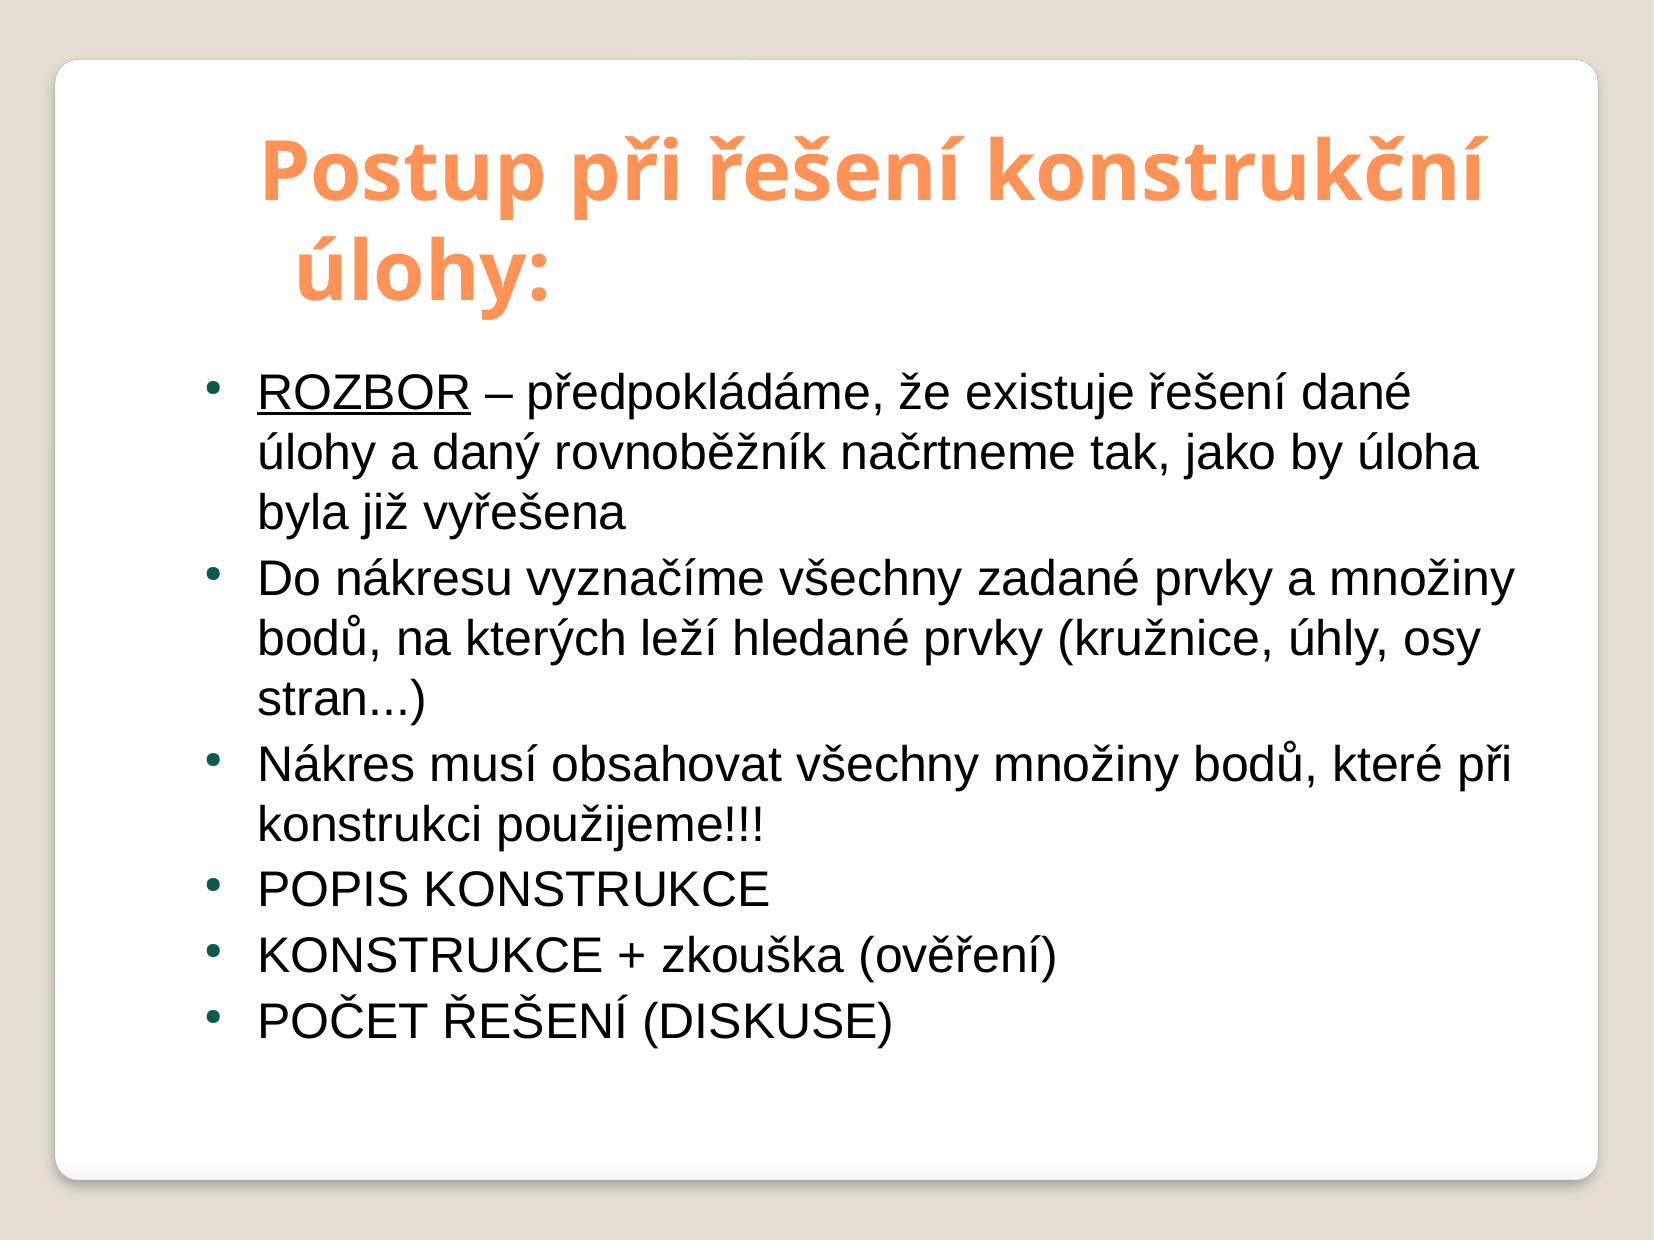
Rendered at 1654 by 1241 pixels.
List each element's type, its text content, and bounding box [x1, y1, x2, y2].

title Postup při řešení konstrukční úlohy: [241, 101, 1654, 326]
list ROZBOR – předpokládáme, že existuje řešení dané úlohy a daný rovnoběžník načrtneme tak, jako by úloha byla již vyřešena Do nákresu vyznačíme všechny zadané prvky a množiny bodů, na kterých leží hledané prvky (kružnice, úhly, osy stran...) Nákres musí obsahovat všechny množiny bodů, které při konstrukci použijeme!!! POPIS KONSTRUKCE KONSTRUKCE + zkouška (ověření) POČET ŘEŠENÍ (DISKUSE) [153, 342, 1535, 1241]
